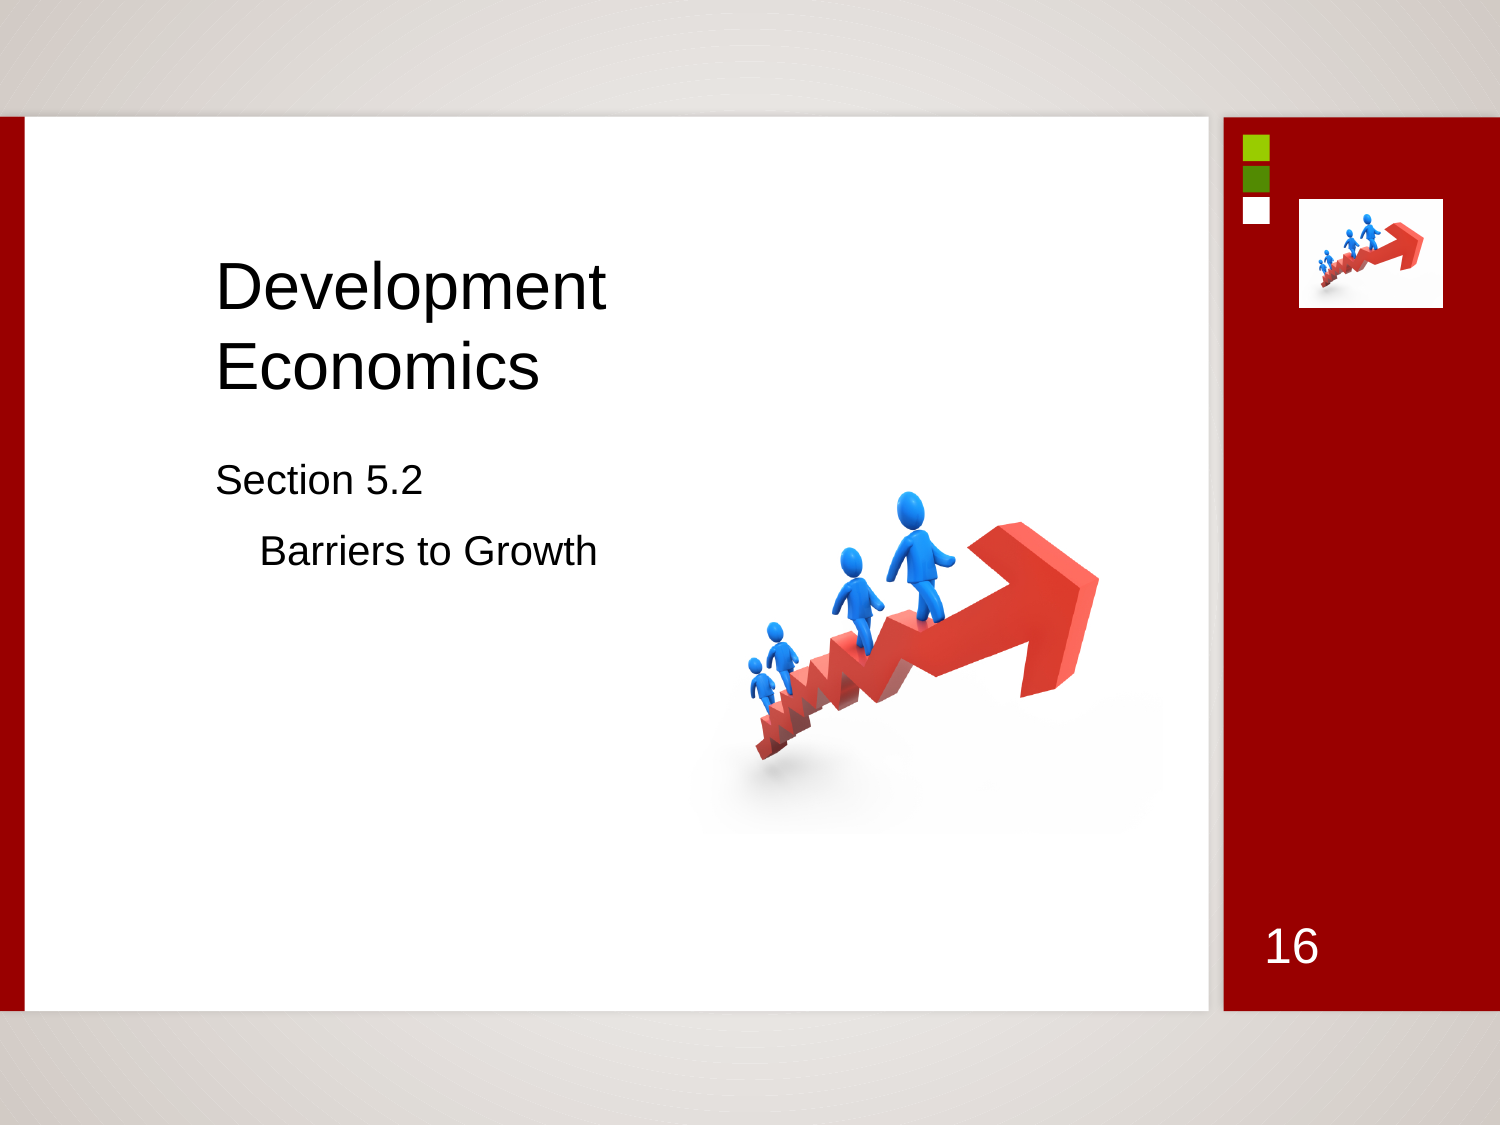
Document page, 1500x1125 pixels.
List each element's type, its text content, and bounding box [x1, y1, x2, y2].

picture [1299, 199, 1444, 308]
list Section 5.2 Barriers to Growth [200, 445, 685, 1028]
slide_number 16 [1249, 893, 1441, 994]
title Development Economics [200, 166, 685, 411]
picture [683, 436, 1163, 834]
